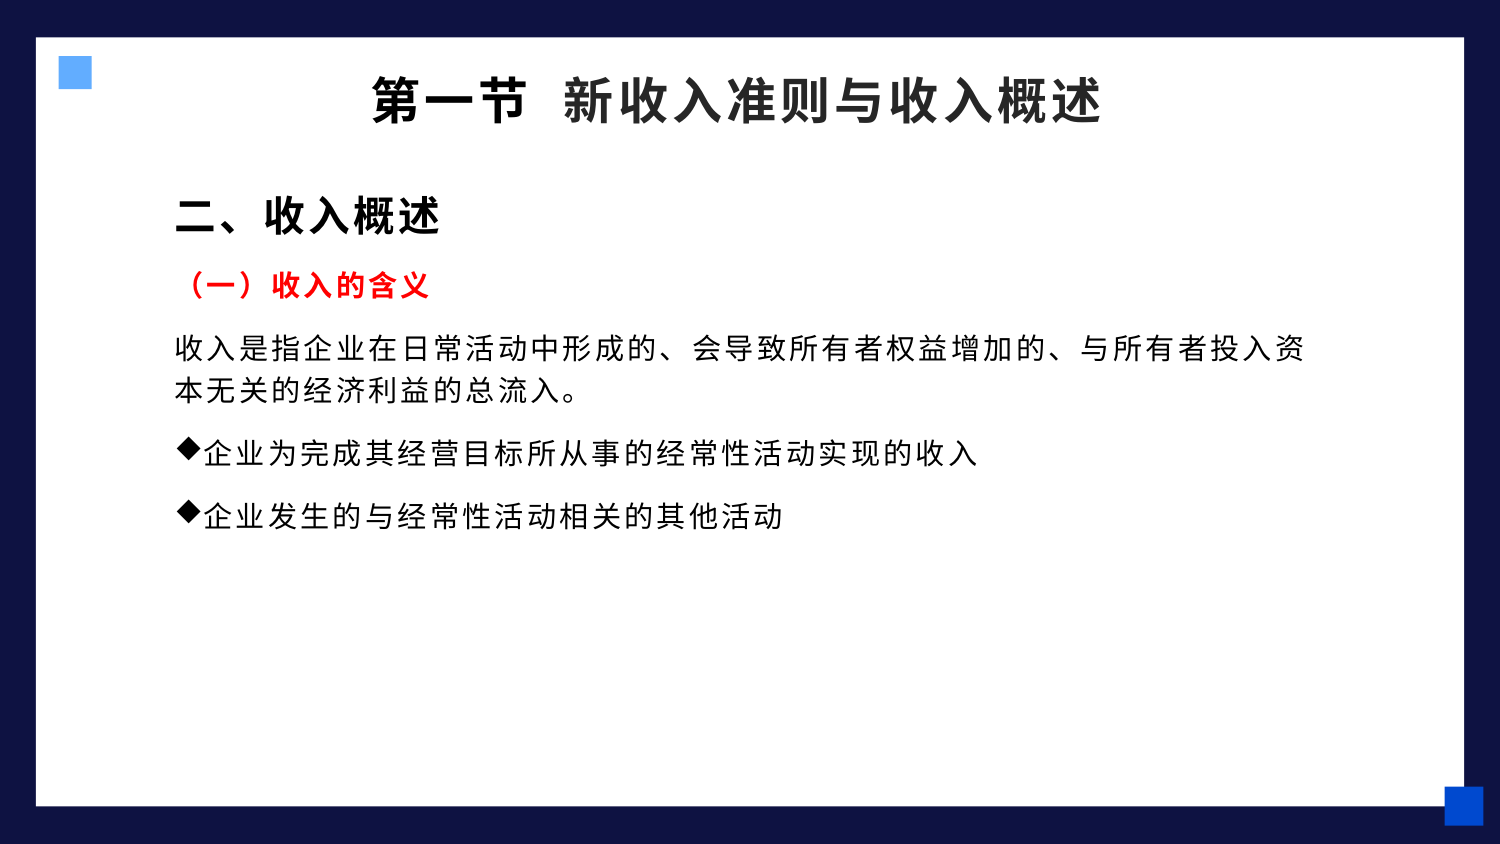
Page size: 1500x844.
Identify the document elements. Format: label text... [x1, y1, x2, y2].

title 第一节 新收入准则与收入概述 [141, 48, 1327, 139]
list 二、收入概述 （一）收入的含义 收入是指企业在日常活动中形成的、会导致所有者权益增加的、与所有者投入资本无关的经济利益的总流入。 企业为完成其经营目标所从事的经常性活动实现的收入 企业发生的与经常性活动相关的其他活动 [157, 179, 1343, 605]
